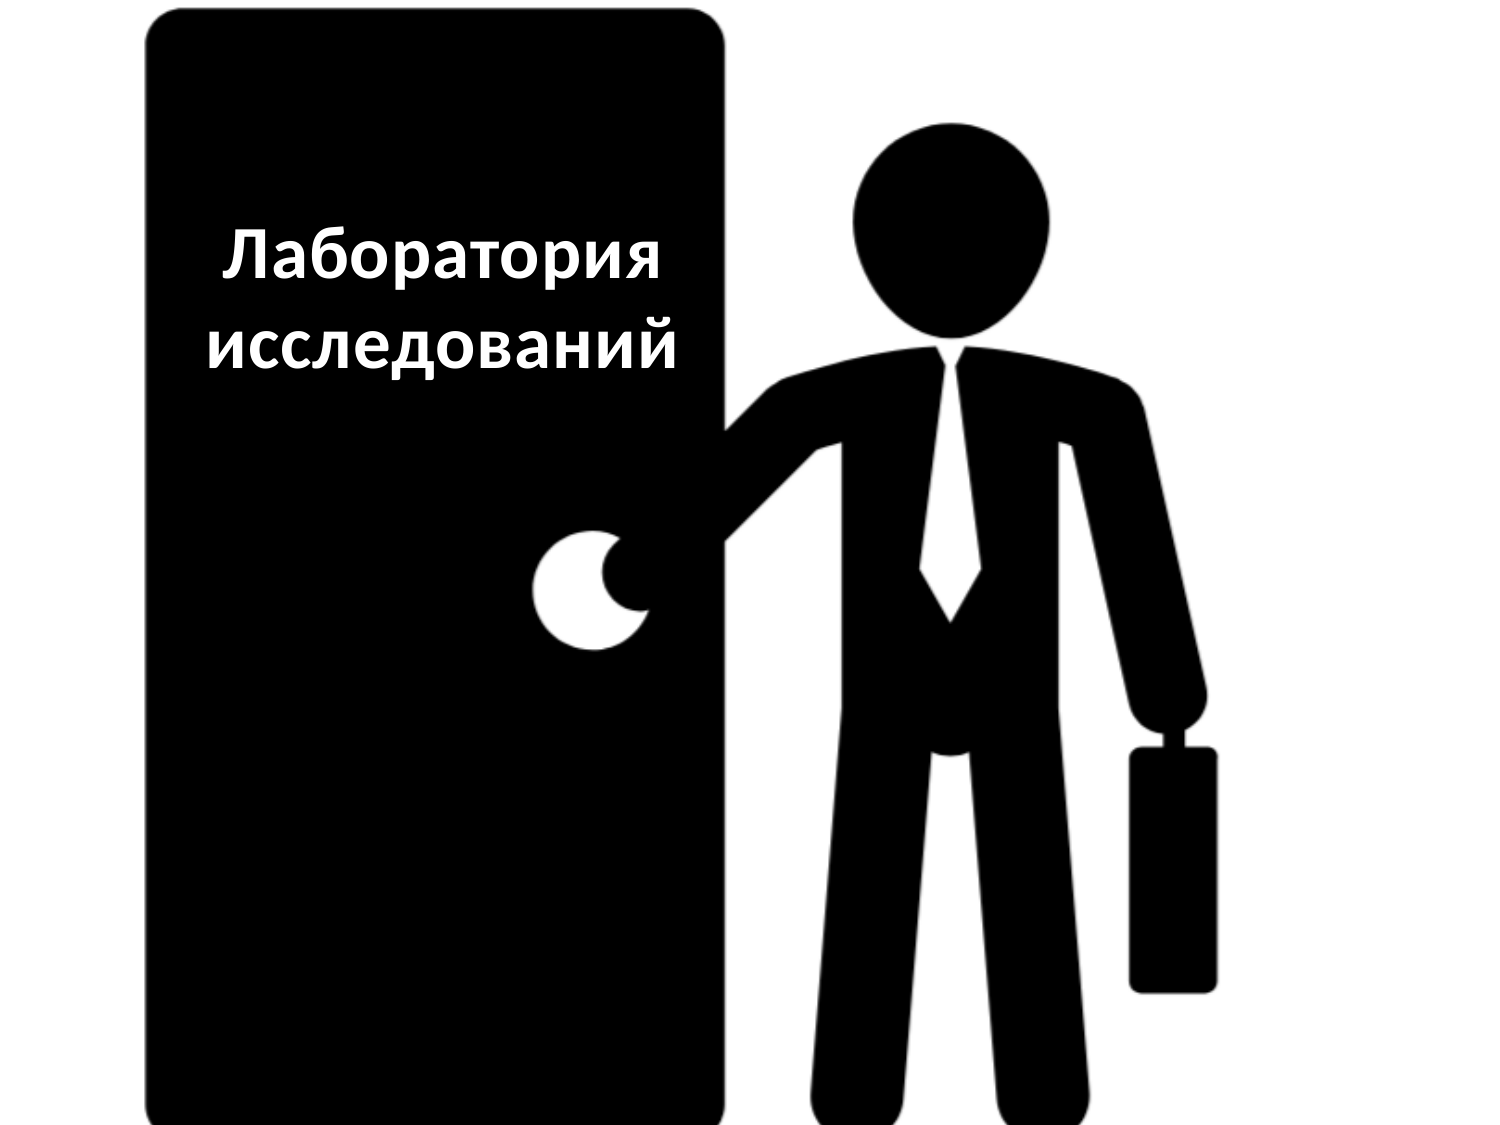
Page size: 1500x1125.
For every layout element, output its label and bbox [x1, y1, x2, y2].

picture [143, 0, 1235, 1125]
